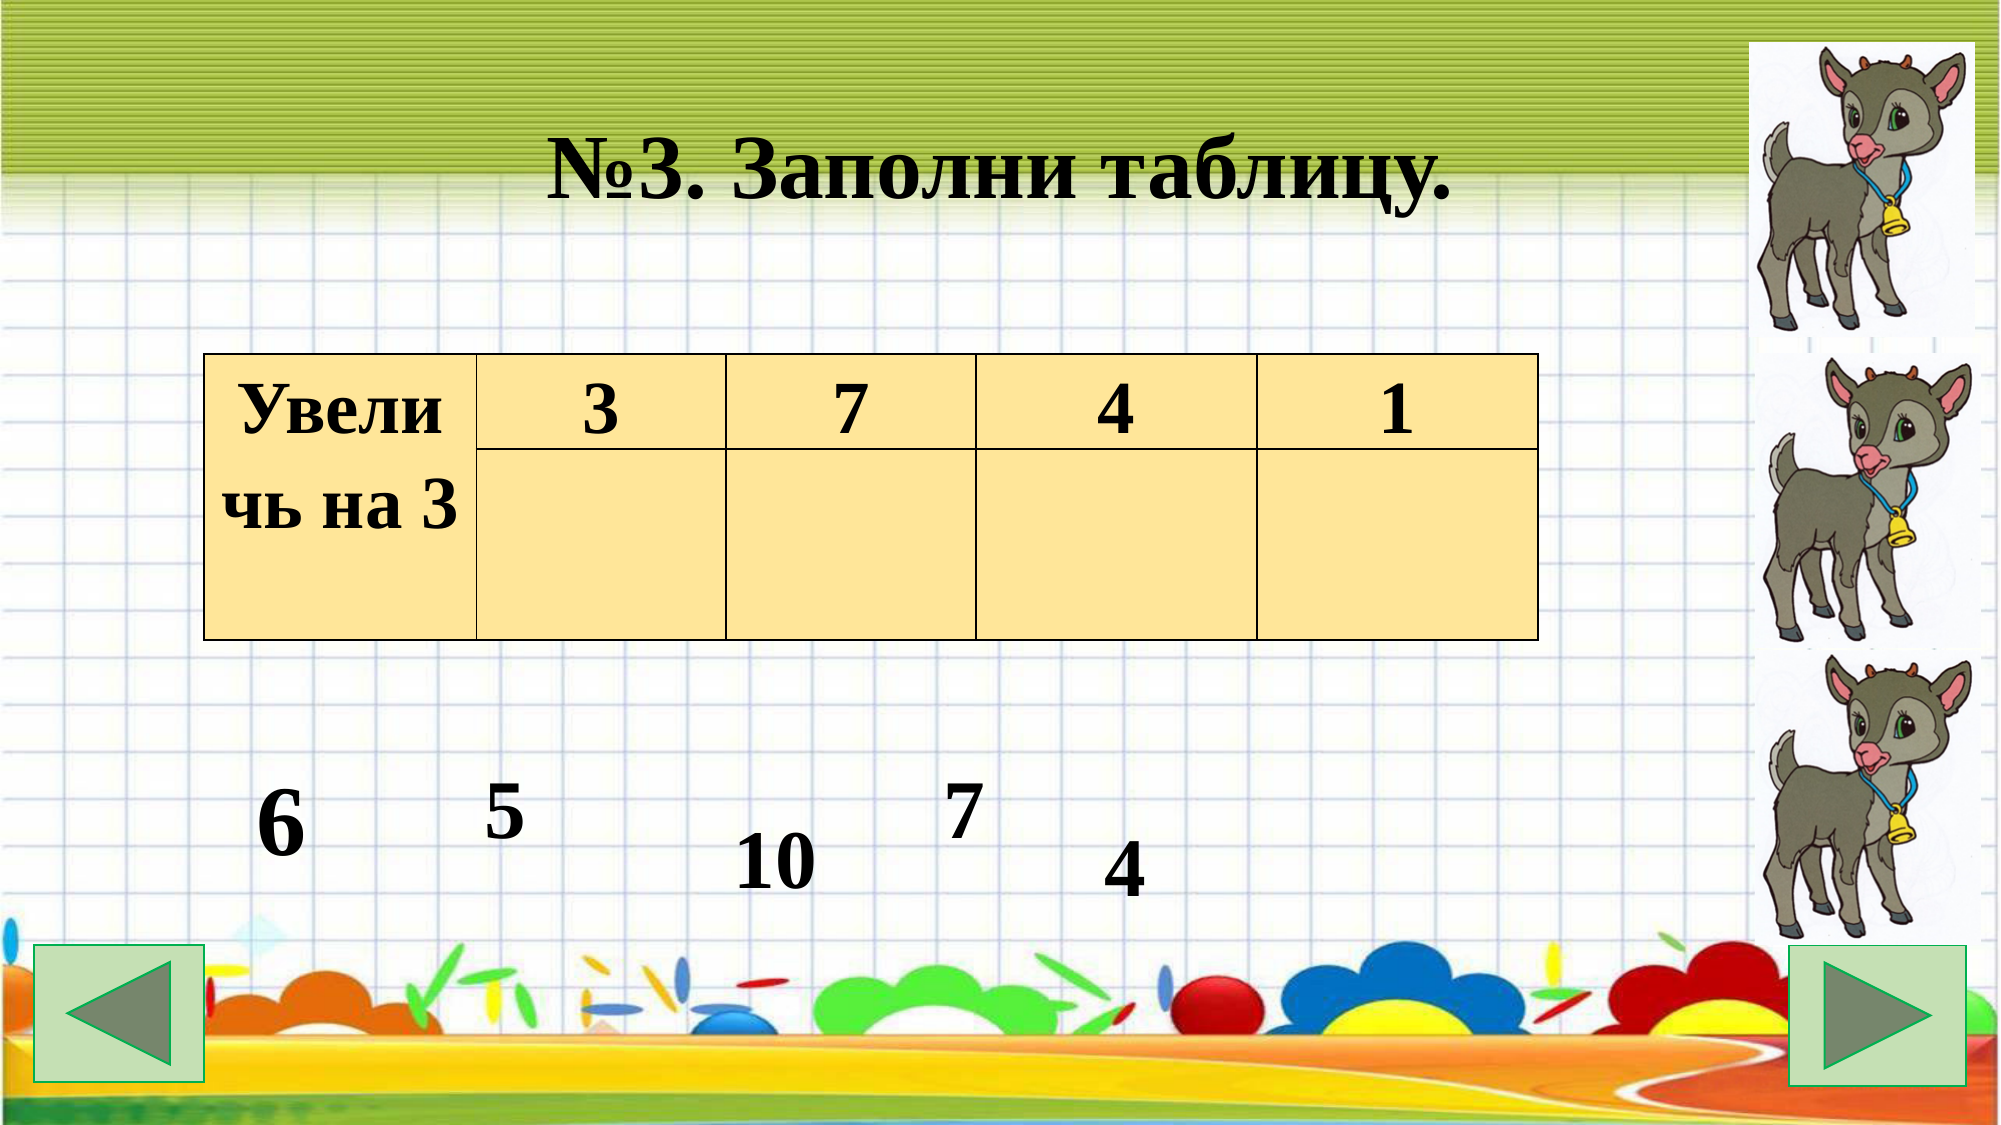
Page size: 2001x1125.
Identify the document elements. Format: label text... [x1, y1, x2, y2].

text_box 7 [929, 747, 1041, 863]
text_box [1788, 945, 1967, 1087]
table_cell [727, 450, 975, 639]
text_box 10 [718, 798, 840, 913]
text_box [33, 944, 205, 1083]
table_cell [477, 450, 725, 639]
text_box 5 [469, 747, 598, 863]
table_header 4 [977, 355, 1256, 448]
table_cell [977, 450, 1256, 639]
picture [0, 0, 2001, 1125]
table_cell [1258, 450, 1537, 639]
table_header 3 [477, 355, 725, 448]
table_header 1 [1258, 355, 1537, 448]
text_box 4 [1090, 805, 1225, 921]
table_header Увеличь на 3 [205, 355, 476, 639]
text_box 6 [241, 747, 372, 883]
title №3. Заполни таблицу. [137, 59, 1749, 278]
table_header 7 [727, 355, 975, 448]
